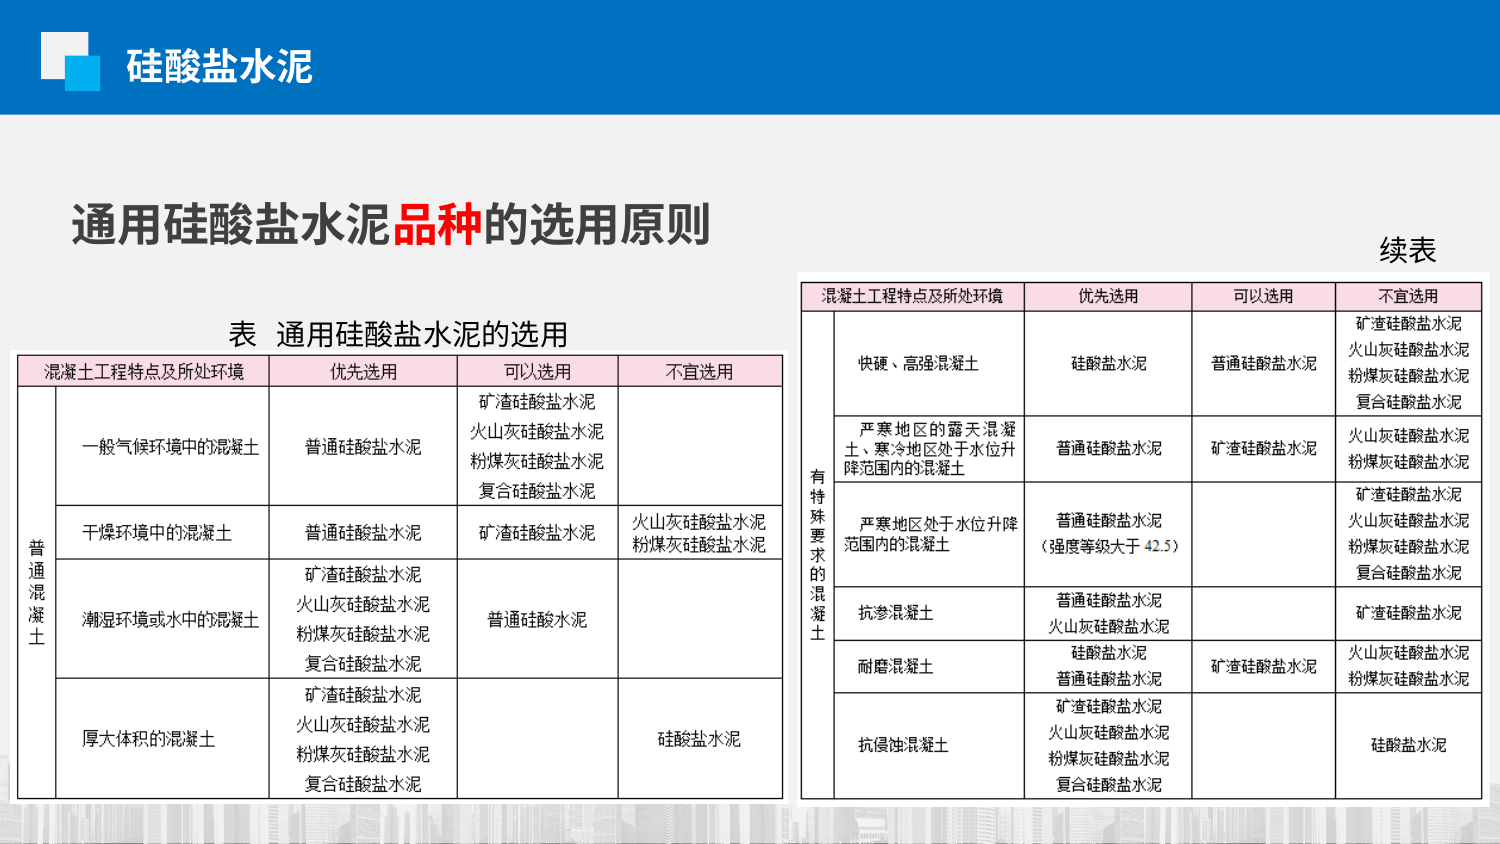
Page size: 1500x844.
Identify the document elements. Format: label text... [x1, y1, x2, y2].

text_box [63, 54, 102, 93]
text_box 通用硅酸盐水泥品种的选用原则 [56, 188, 728, 258]
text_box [10, 309, 788, 805]
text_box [796, 224, 1490, 807]
text_box [0, 1, 1500, 117]
text_box [39, 30, 91, 81]
text_box 硅酸盐水泥 [112, 35, 715, 96]
